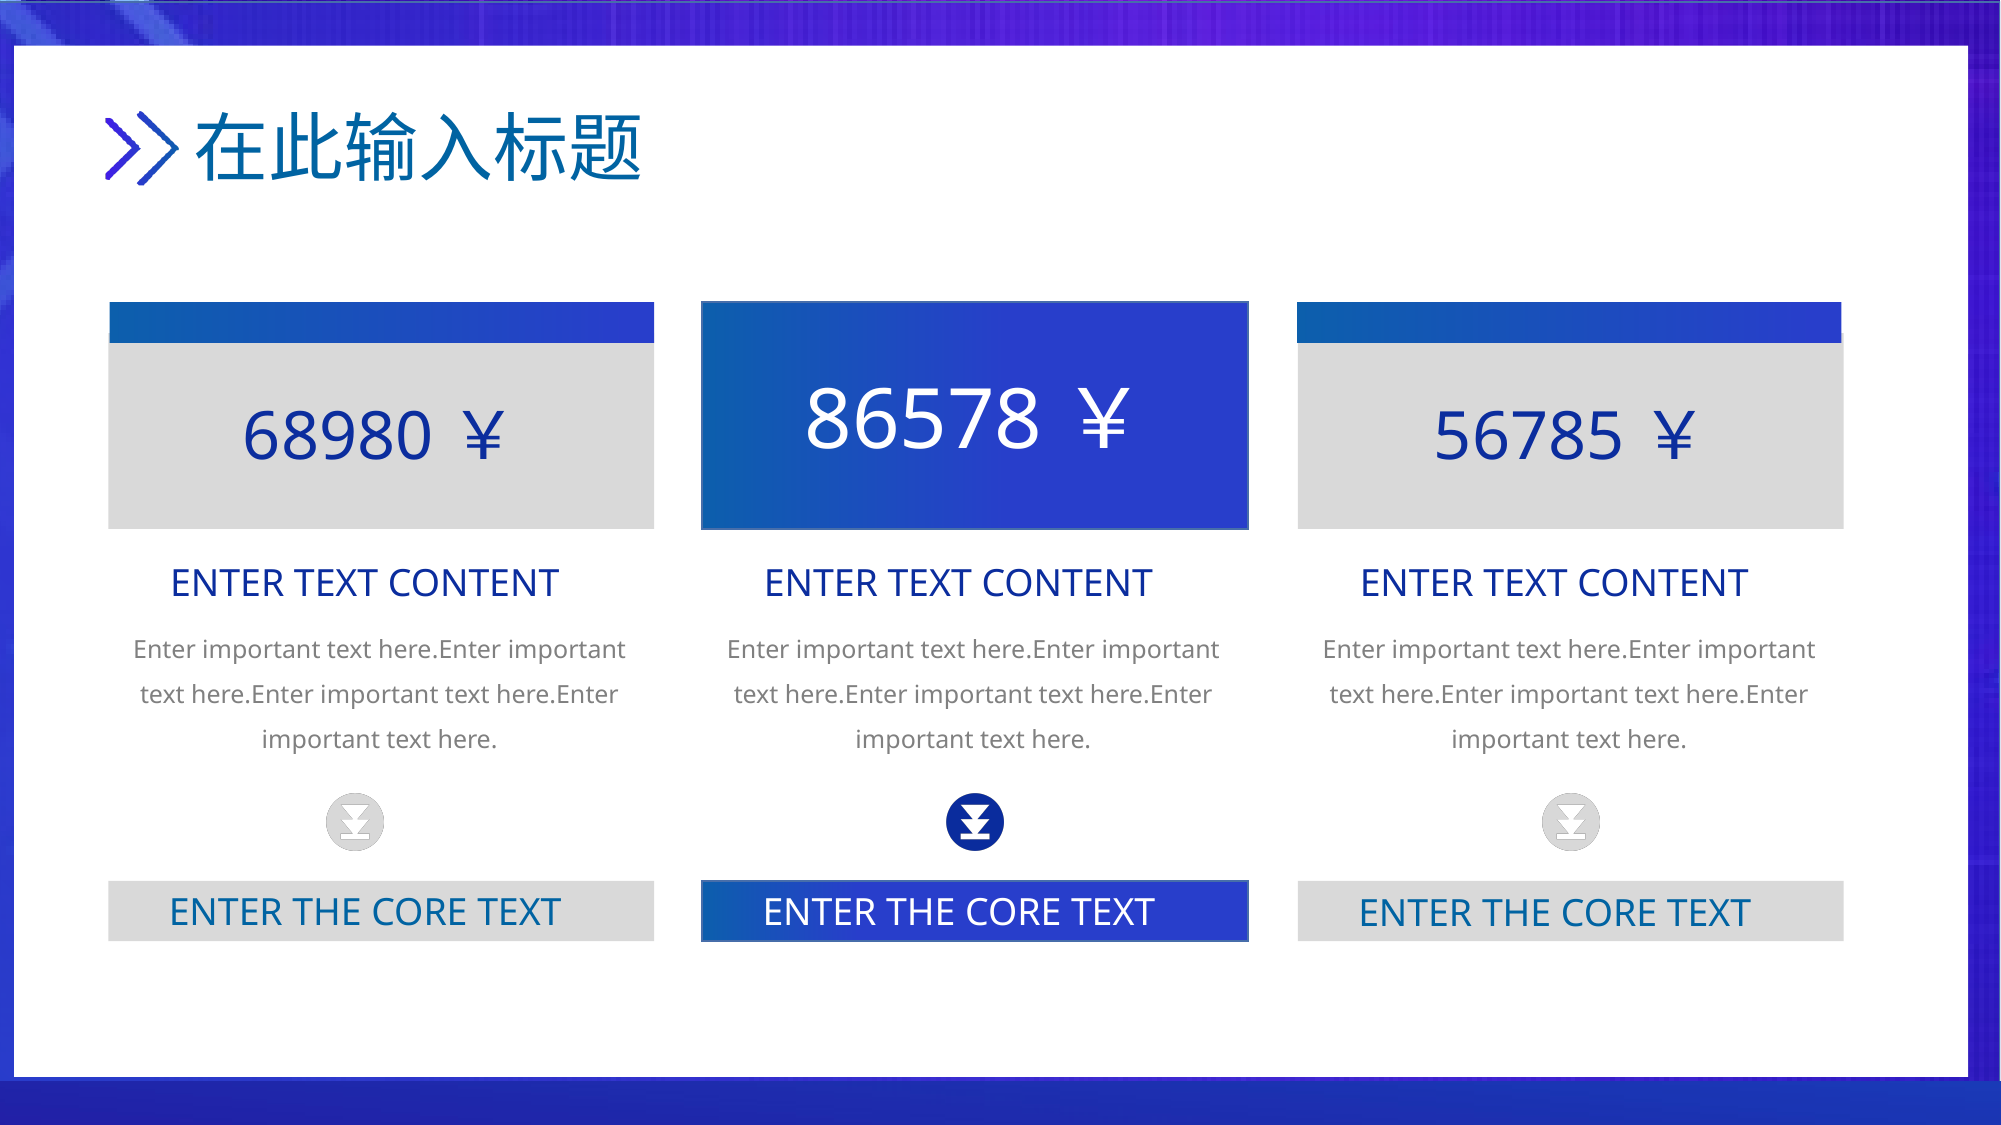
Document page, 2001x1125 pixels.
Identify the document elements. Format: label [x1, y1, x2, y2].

text_box [0, 99, 2000, 1125]
